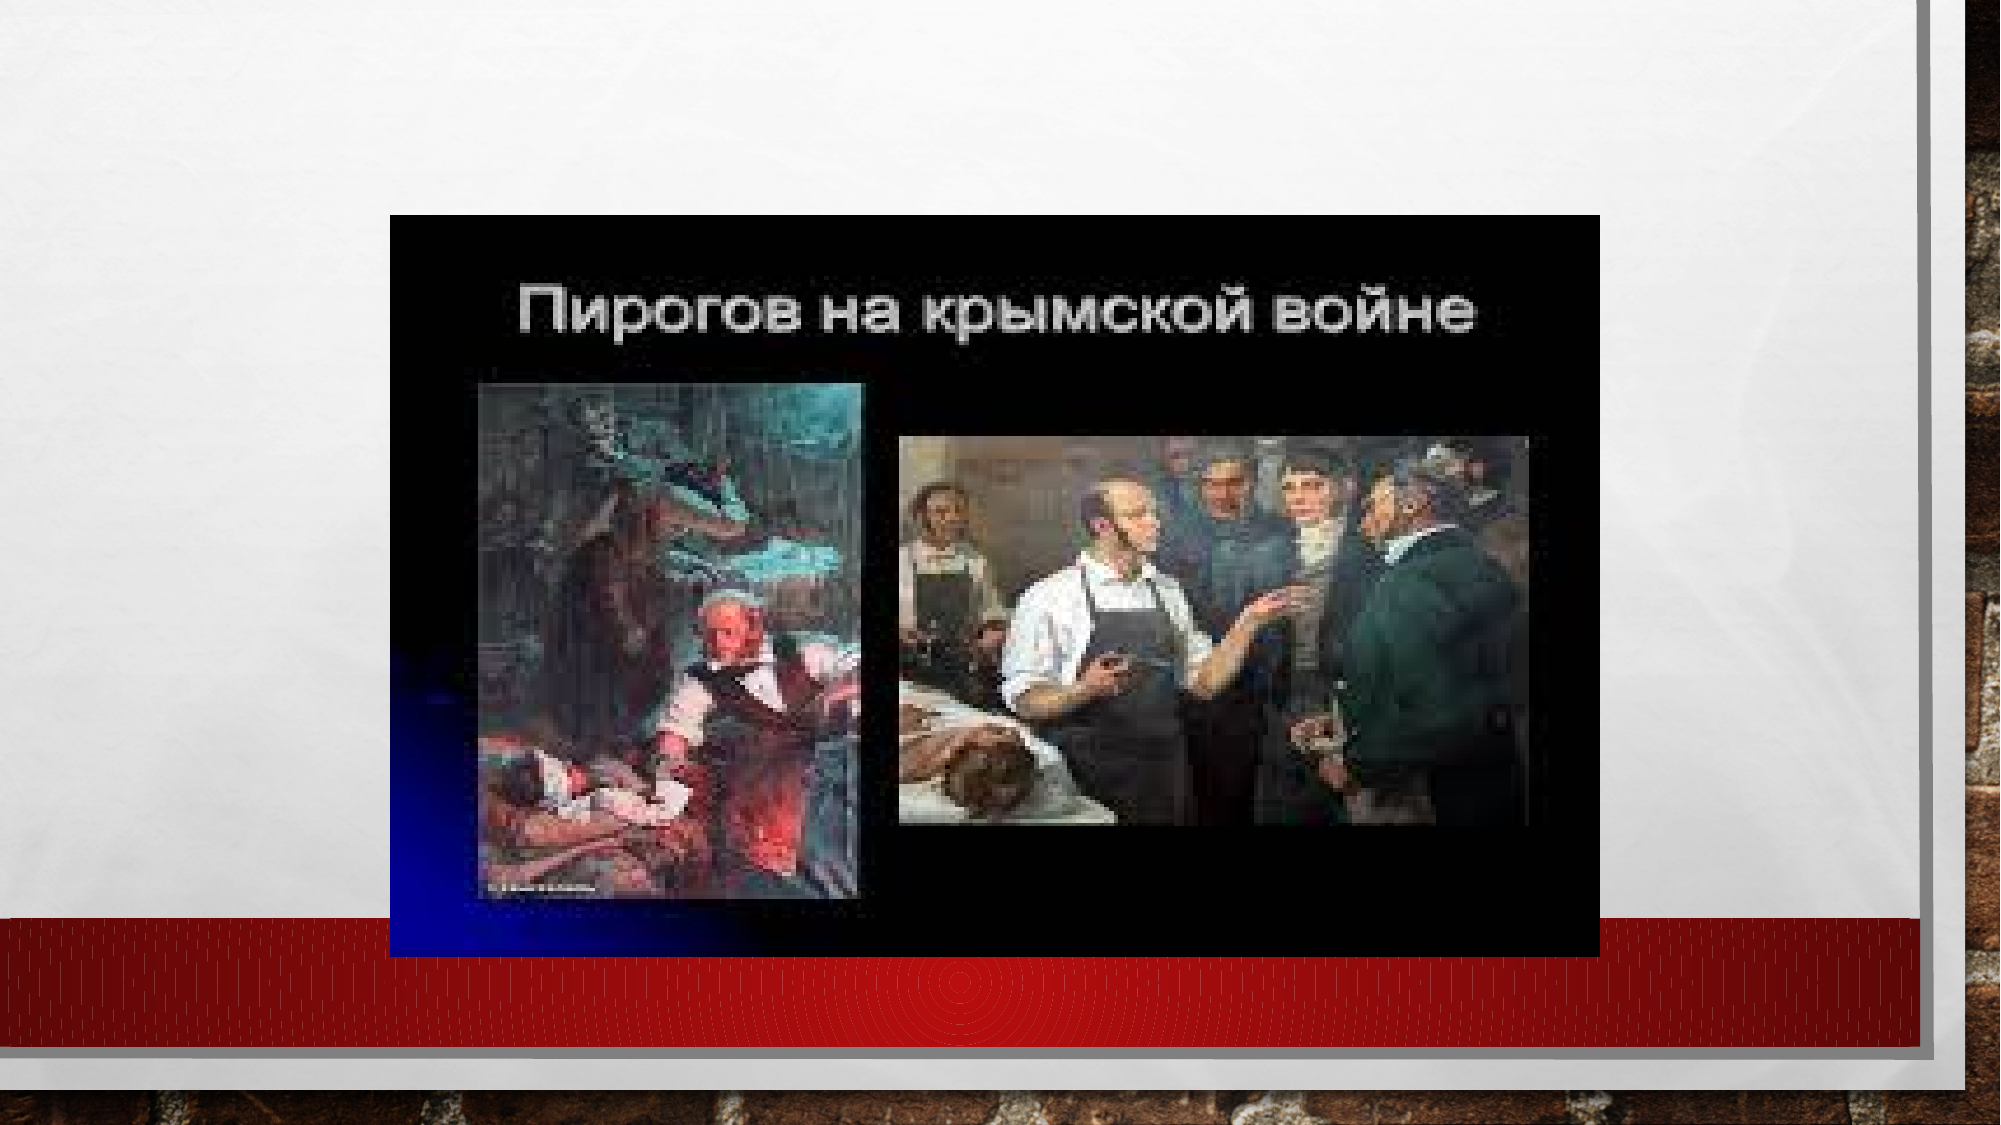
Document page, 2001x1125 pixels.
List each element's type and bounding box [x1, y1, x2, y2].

list [390, 215, 1601, 957]
picture [0, 0, 2000, 1125]
